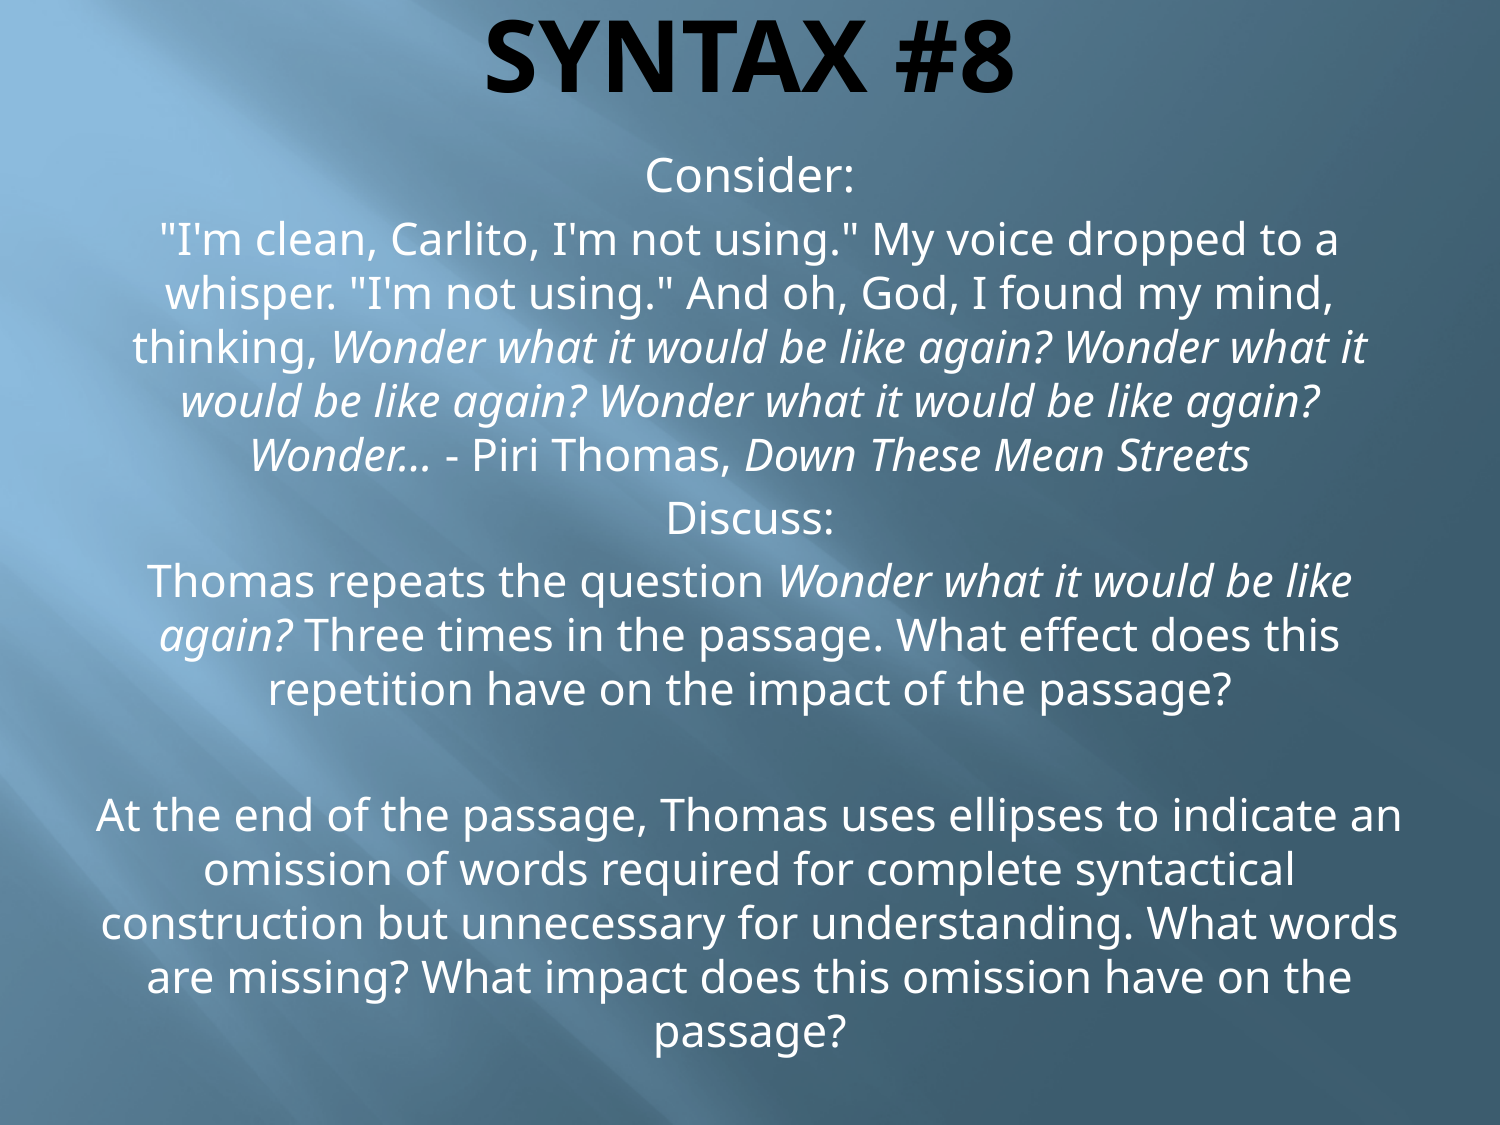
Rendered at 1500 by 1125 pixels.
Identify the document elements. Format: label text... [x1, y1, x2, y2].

subtitle Consider: "I'm clean, Carlito, I'm not using." My voice dropped to a whisper. "I'm not using." And oh, God, I found my mind, thinking, Wonder what it would be like again? Wonder what it would be like again? Wonder what it would be like again? Wonder… - Piri Thomas, Down These Mean Streets Discuss: Thomas repeats the question Wonder what it would be like again? Three times in the passage. What effect does this repetition have on the impact of the passage? At the end of the passage, Thomas uses ellipses to indicate an omission of words required for complete syntactical construction but unnecessary for understanding. What words are missing? What impact does this omission have on the passage? [75, 137, 1425, 1075]
title Syntax #8 [75, 0, 1425, 113]
